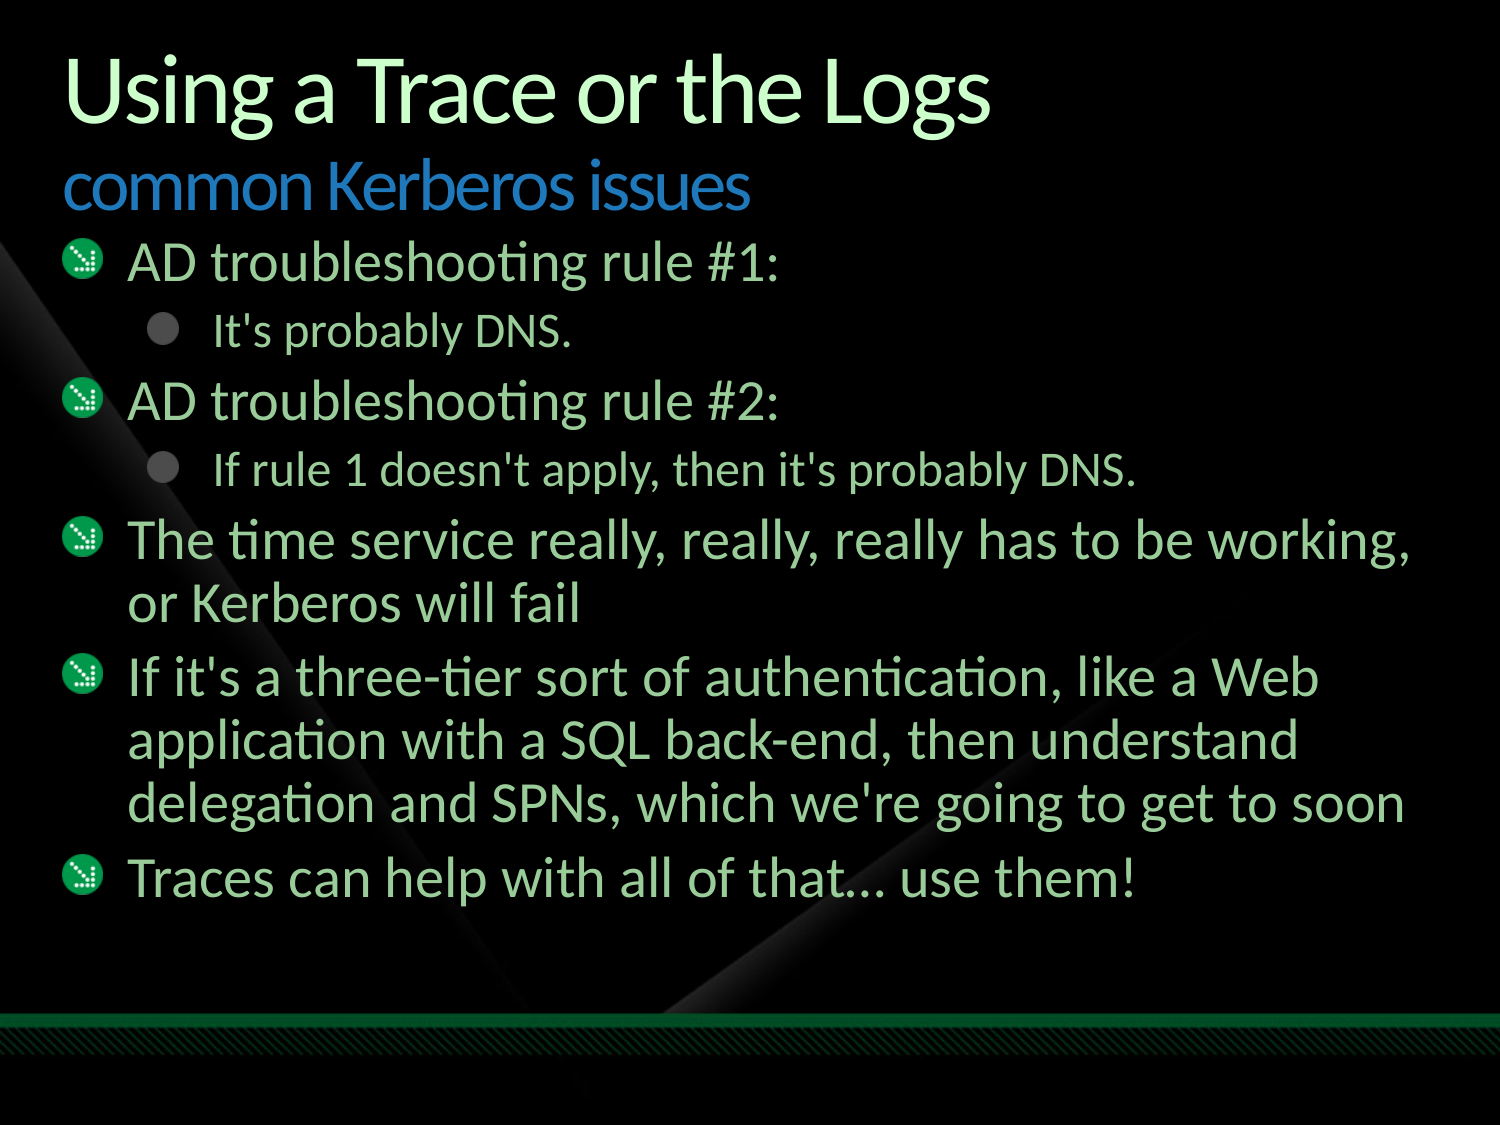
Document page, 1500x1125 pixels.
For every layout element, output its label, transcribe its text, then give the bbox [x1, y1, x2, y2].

picture [0, 0, 1500, 1125]
title Using a Trace or the Logs common Kerberos issues [62, 37, 1438, 229]
list AD troubleshooting rule #1: It's probably DNS. AD troubleshooting rule #2: If rule 1 doesn't apply, then it's probably DNS. The time service really, really, really has to be working, or Kerberos will fail If it's a three-tier sort of authentication, like a Web application with a SQL back-end, then understand delegation and SPNs, which we're going to get to soon Traces can help with all of that… use them! [62, 231, 1438, 595]
